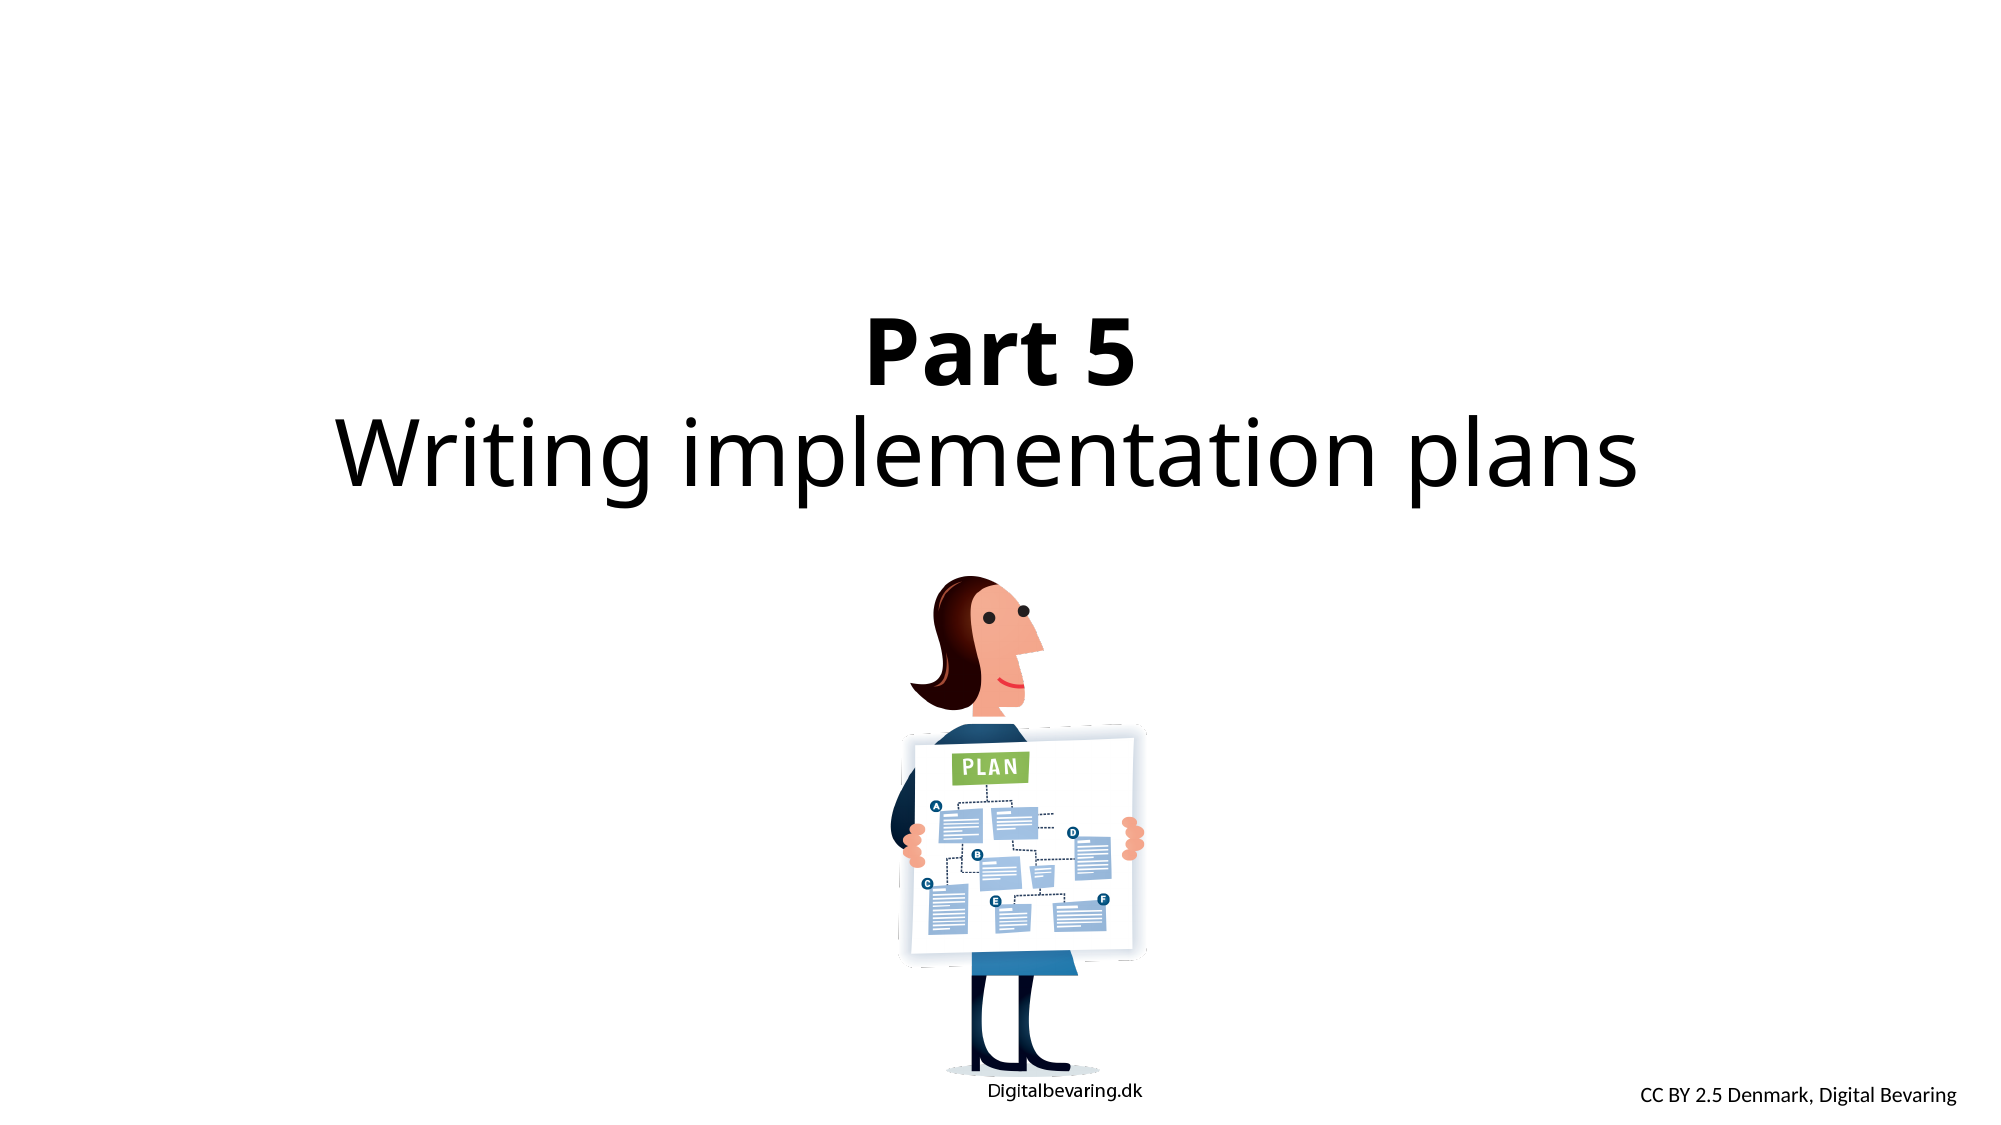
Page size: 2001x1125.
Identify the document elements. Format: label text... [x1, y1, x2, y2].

text_box CC BY 2.5 Denmark, Digital Bevaring [1625, 1072, 1980, 1114]
title Part 5 Writing implementation plans [0, 296, 2000, 515]
picture [853, 576, 1147, 1103]
